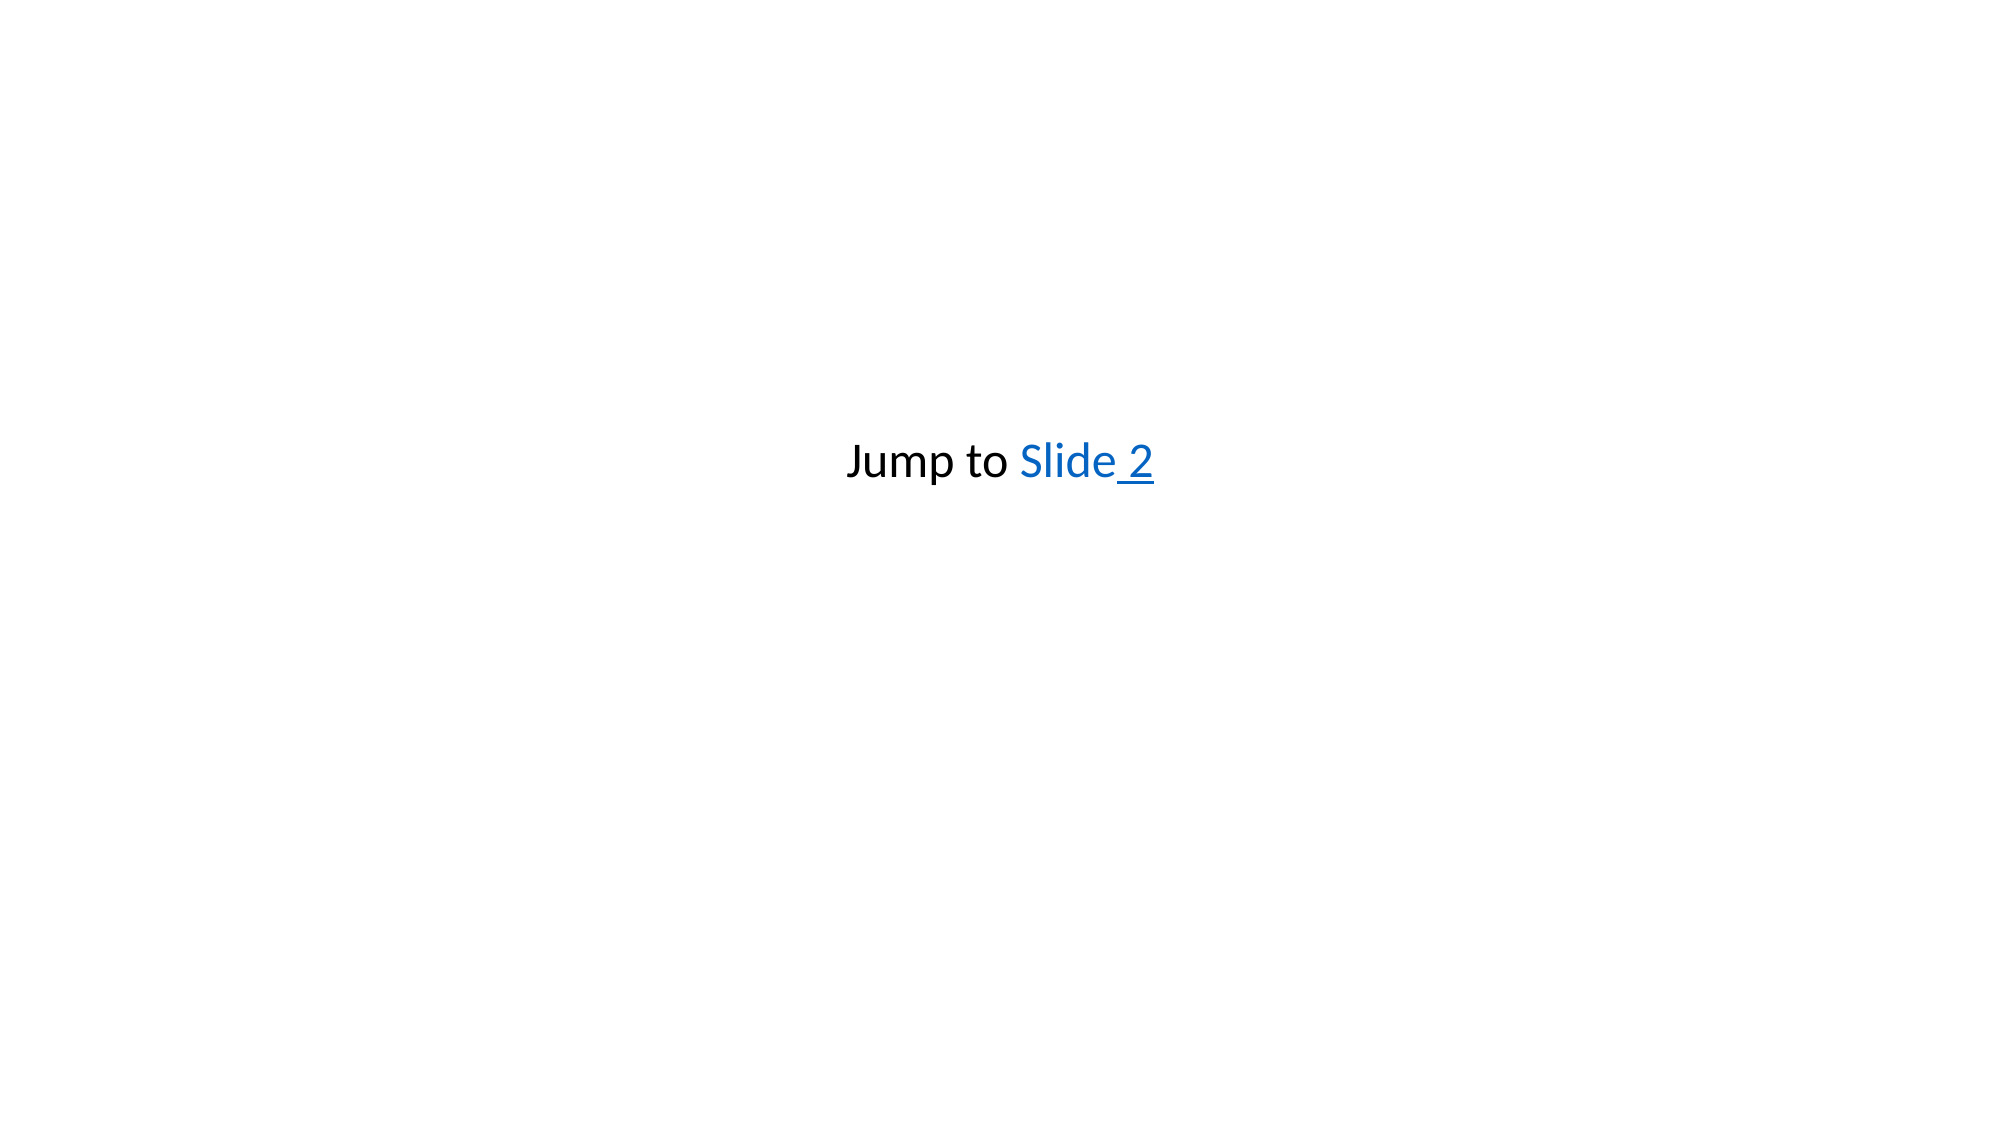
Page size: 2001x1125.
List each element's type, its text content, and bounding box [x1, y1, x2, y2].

subtitle Jump to Slide 2 [249, 426, 1750, 699]
